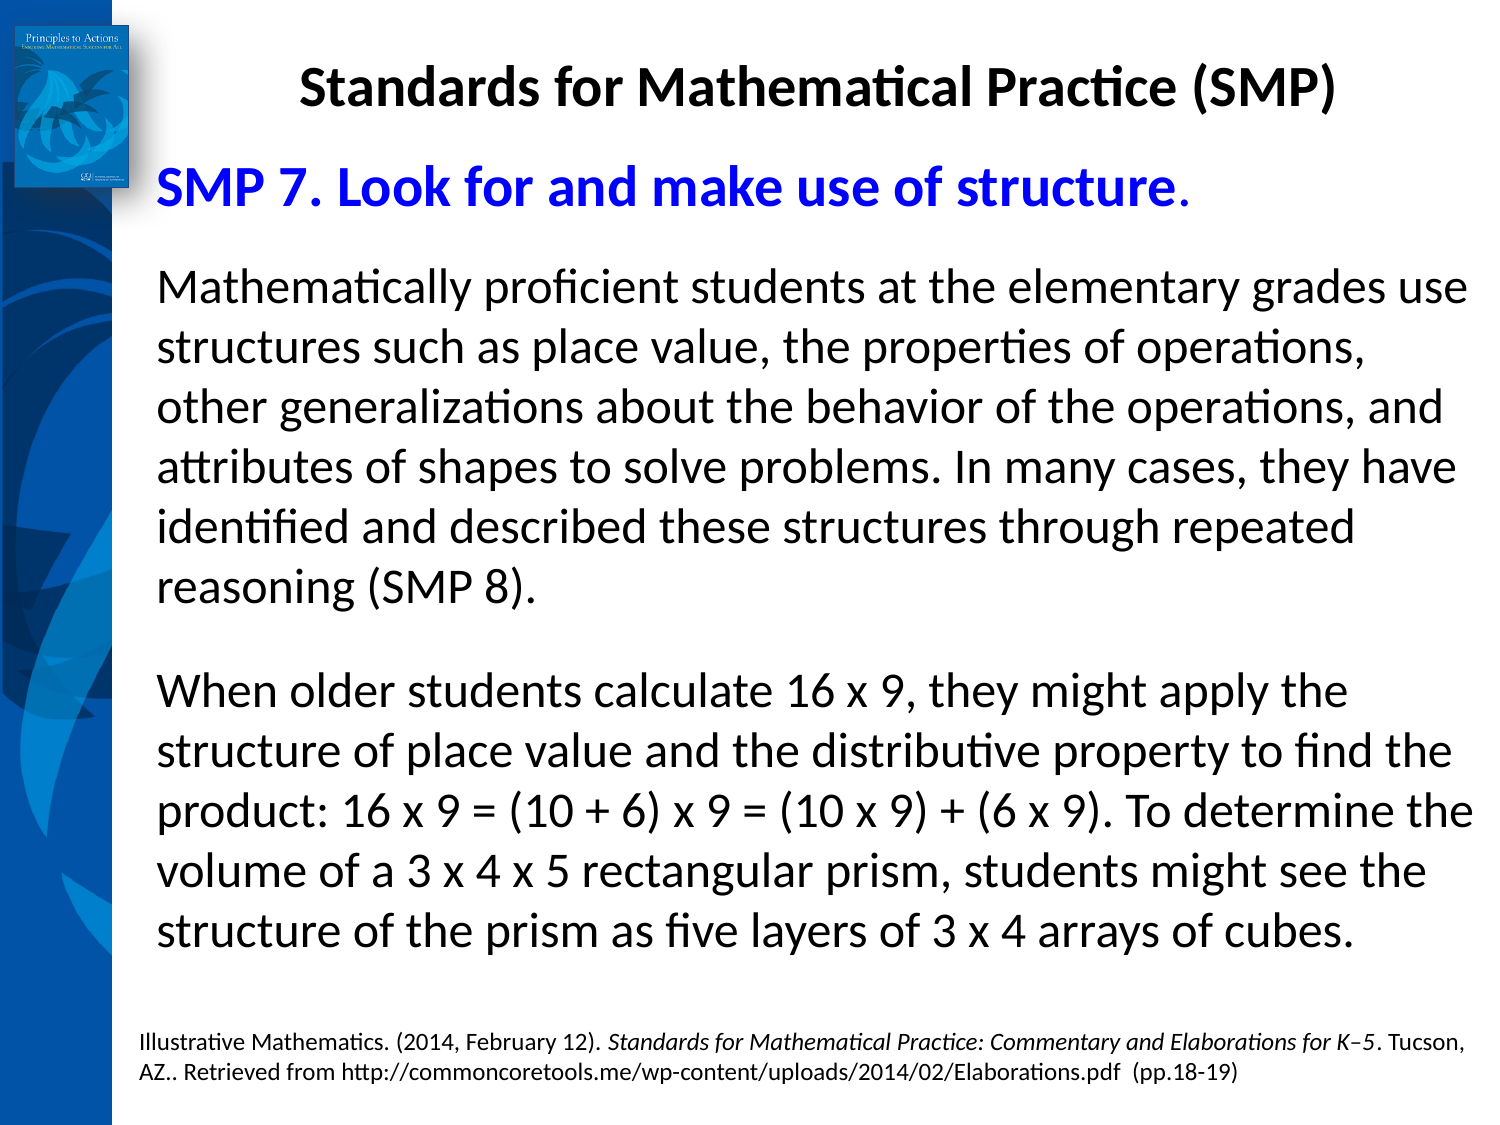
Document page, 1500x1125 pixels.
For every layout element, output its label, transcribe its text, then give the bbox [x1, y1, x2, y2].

title Standards for Mathematical Practice (SMP) [167, 33, 1470, 134]
text_box Illustrative Mathematics. (2014, February 12). Standards for Mathematical Practice: Commentary and Elaborations for K–5. Tucson, AZ.. Retrieved from http://commoncoretools.me/wp-content/uploads/2014/02/Elaborations.pdf (pp.18-19) [124, 1018, 1500, 1119]
list SMP 7. Look for and make use of structure. Mathematically proficient students at the elementary grades use structures such as place value, the properties of operations, other generalizations about the behavior of the operations, and attributes of shapes to solve problems. In many cases, they have identified and described these structures through repeated reasoning (SMP 8). When older students calculate 16 x 9, they might apply the structure of place value and the distributive property to find the product: 16 x 9 = (10 + 6) x 9 = (10 x 9) + (6 x 9). To determine the volume of a 3 x 4 x 5 rectangular prism, students might see the structure of the prism as five layers of 3 x 4 arrays of cubes. [141, 140, 1500, 971]
picture [0, 0, 112, 1125]
picture [15, 26, 128, 187]
